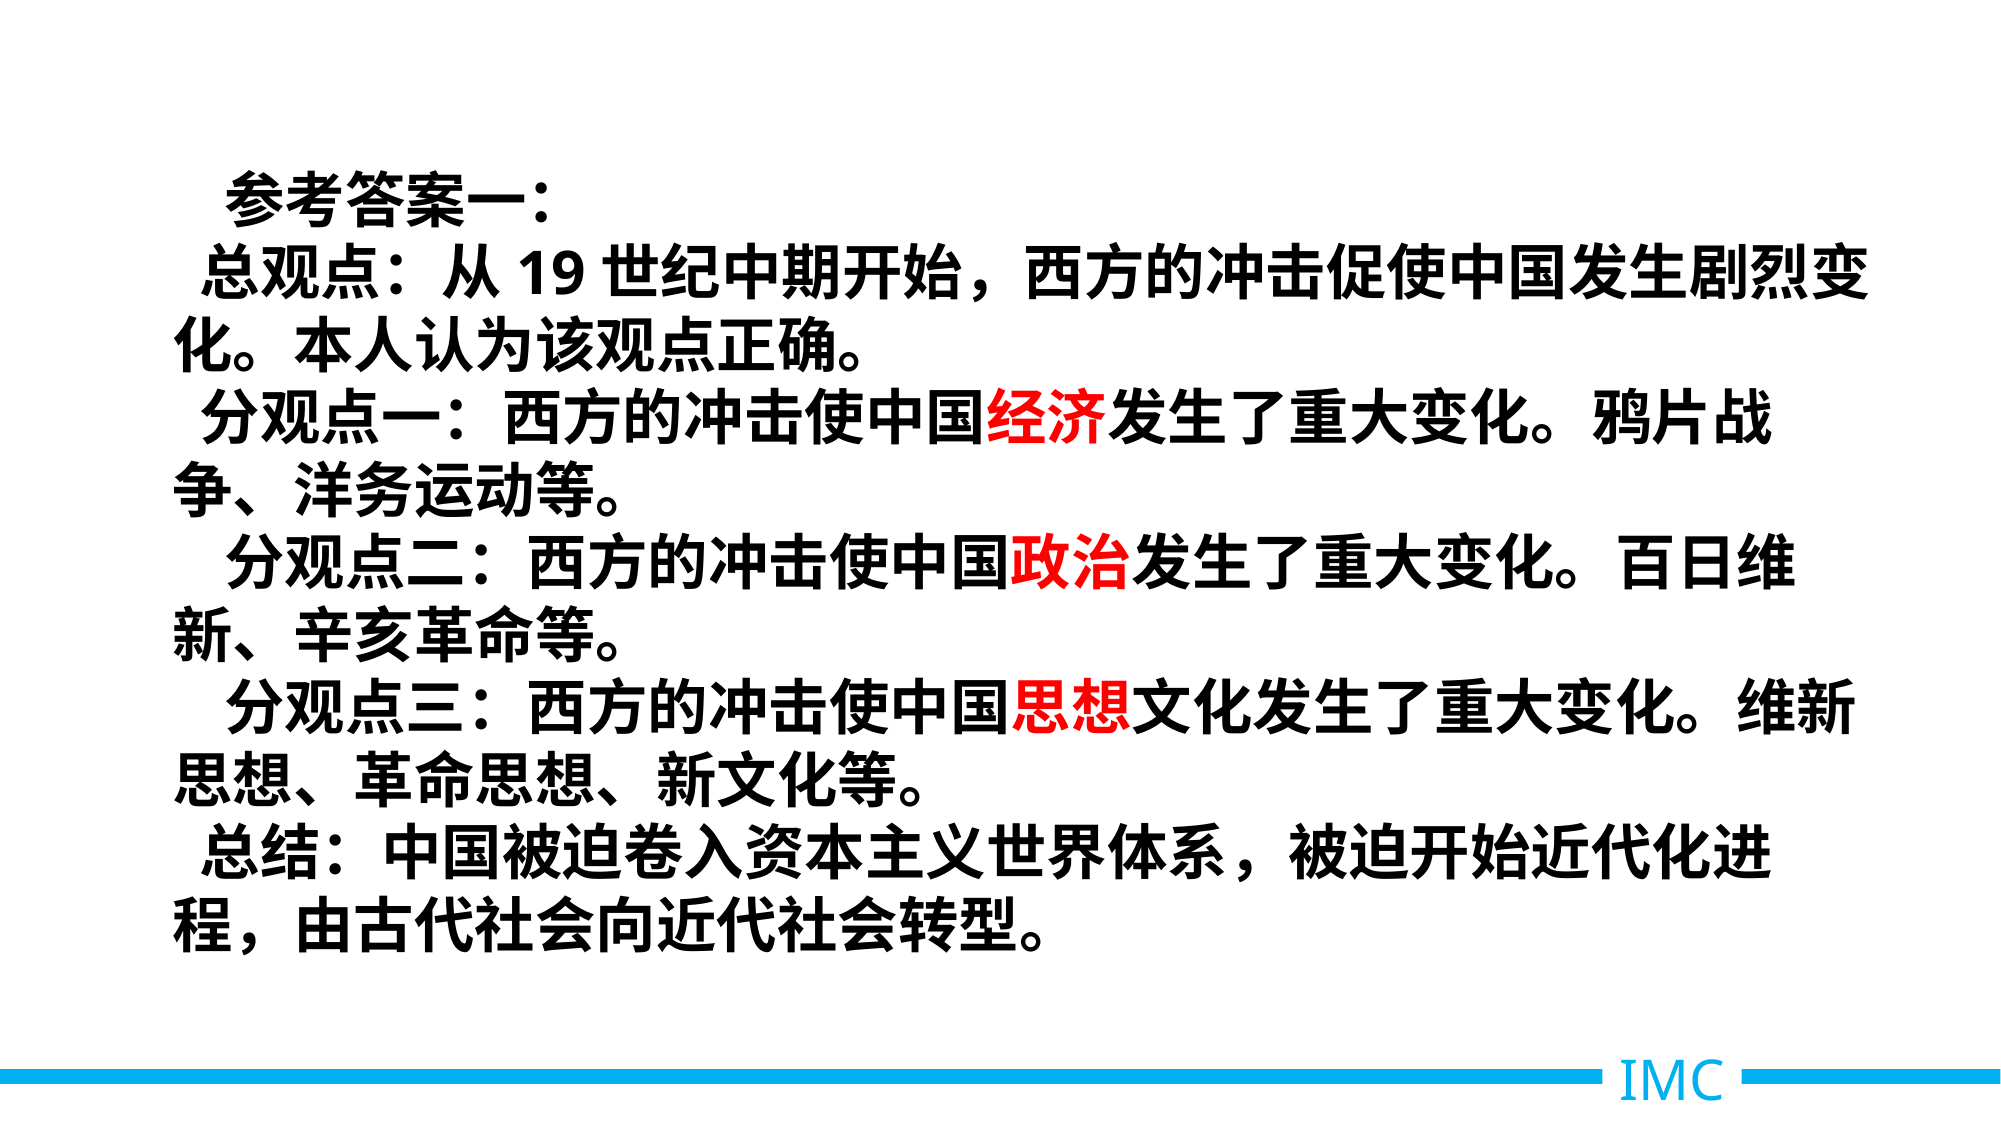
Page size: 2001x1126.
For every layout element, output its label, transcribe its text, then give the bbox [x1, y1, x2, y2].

text_box 参考答案一： 总观点：从19世纪中期开始，西方的冲击促使中国发生剧烈变化。本人认为该观点正确。 分观点一：西方的冲击使中国经济发生了重大变化。鸦片战争、洋务运动等。 分观点二：西方的冲击使中国政治发生了重大变化。百日维新、辛亥革命等。 分观点三：西方的冲击使中国思想文化发生了重大变化。维新思想、革命思想、新文化等。 总结：中国被迫卷入资本主义世界体系，被迫开始近代化进程，由古代社会向近代社会转型。 [156, 154, 1894, 967]
